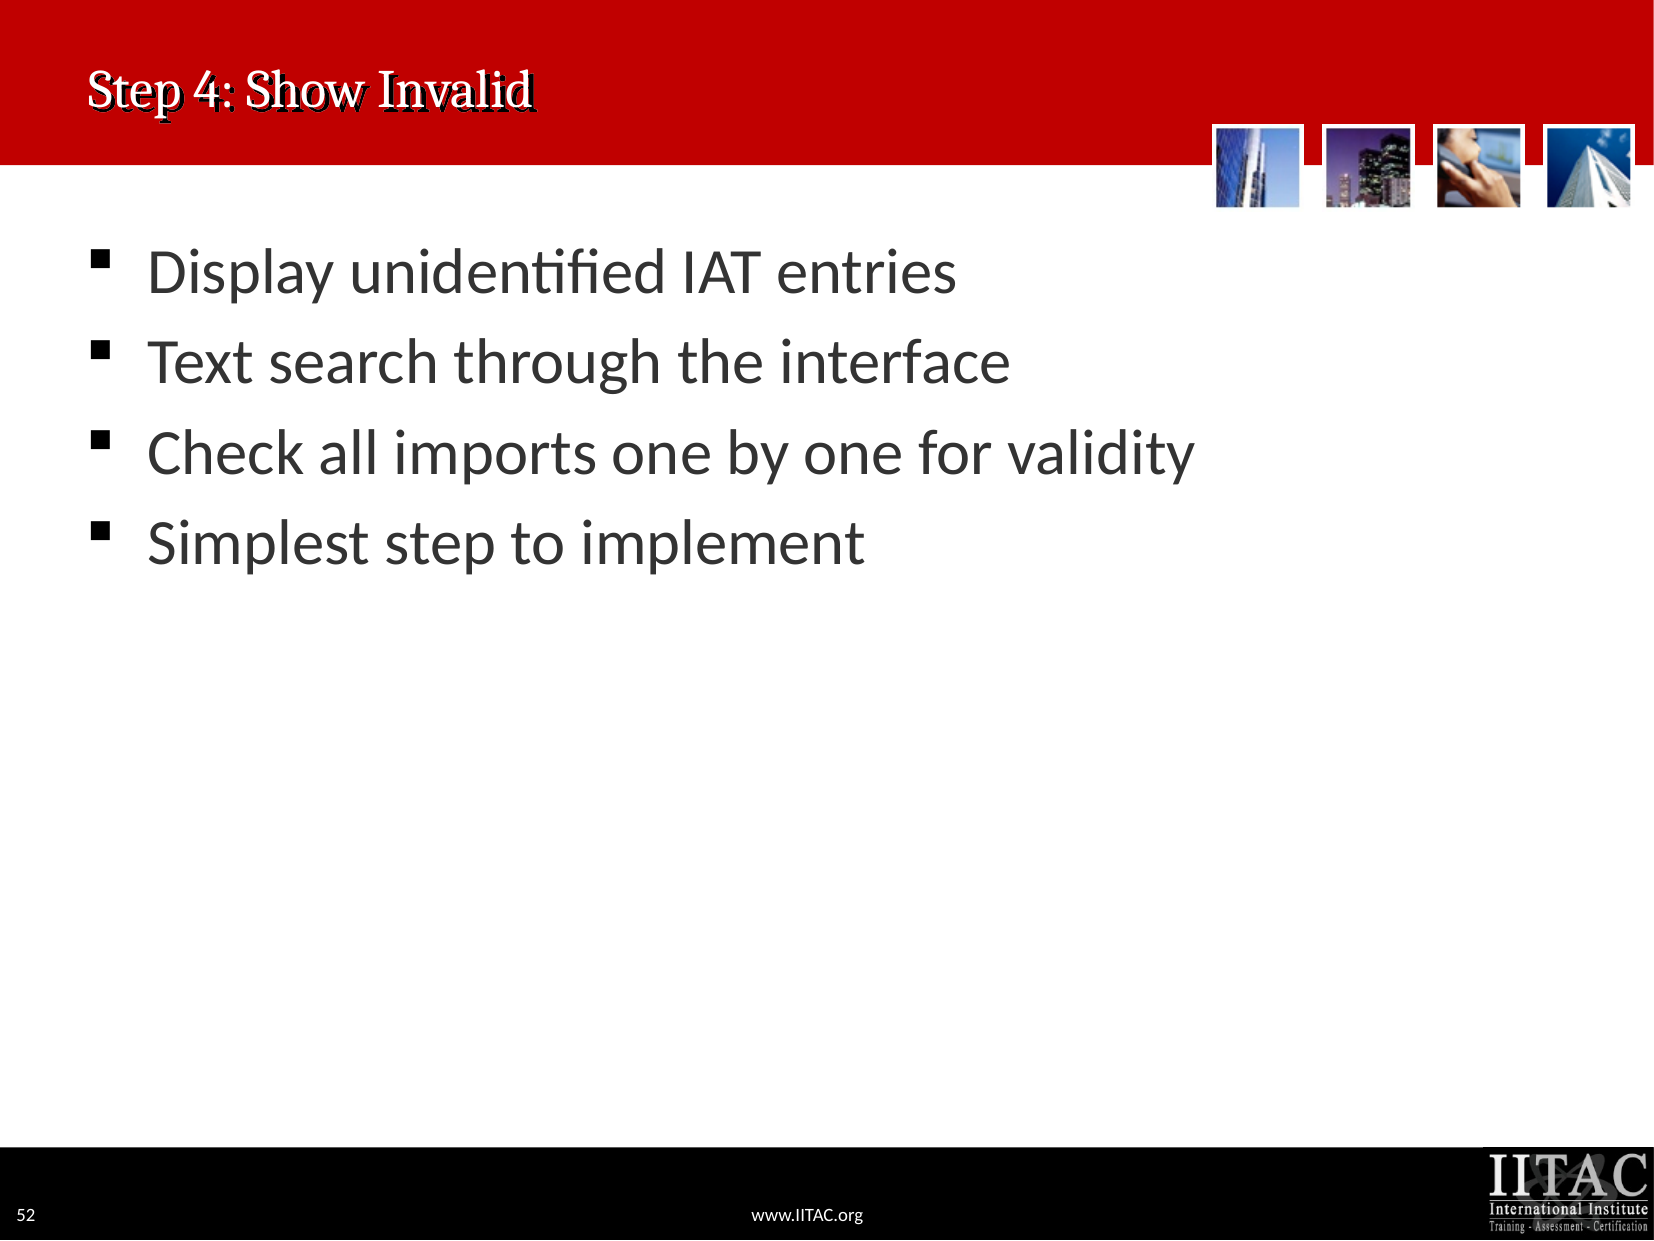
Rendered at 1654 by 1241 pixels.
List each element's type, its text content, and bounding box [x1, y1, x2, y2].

picture [1322, 135, 1415, 212]
picture [1433, 135, 1525, 212]
title Step 4: Show Invalid [71, 41, 1596, 130]
picture [1483, 1147, 1654, 1240]
list Display unidentified IAT entries Text search through the interface Check all imports one by one for validity Simplest step to implement [68, 220, 1592, 1144]
footer www.IITAC.org [152, 1194, 1466, 1239]
picture [1543, 124, 1635, 212]
slide_number 52 [0, 1194, 152, 1241]
picture [1212, 135, 1304, 212]
